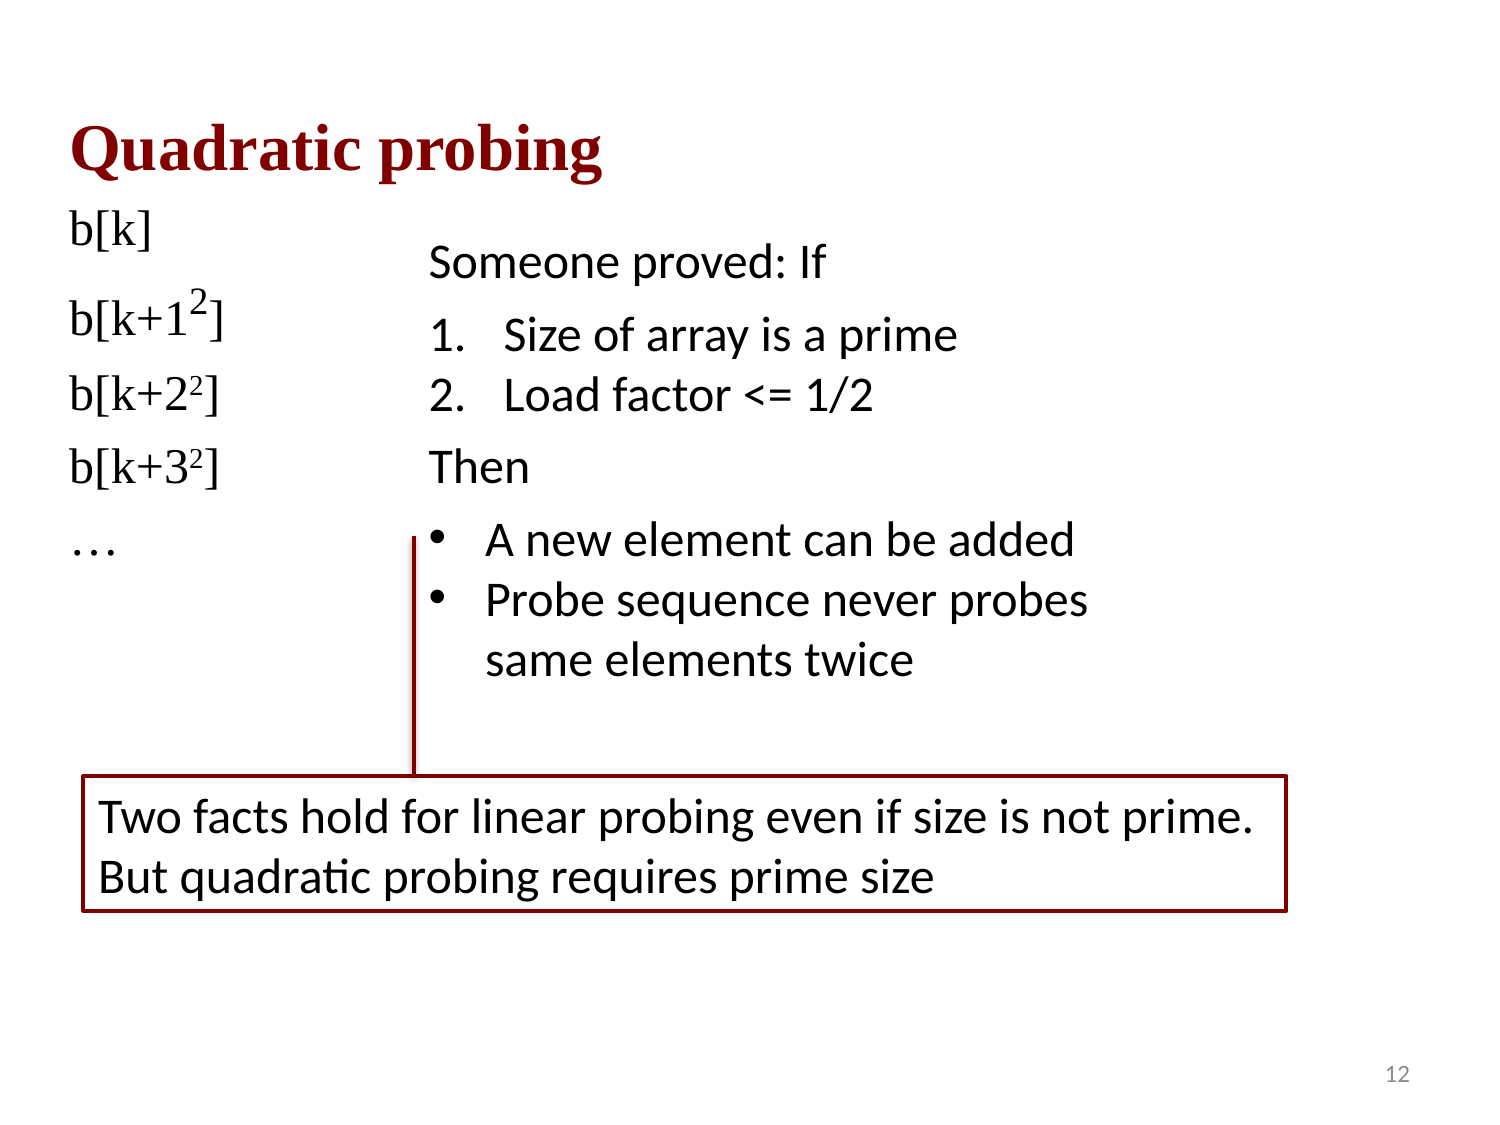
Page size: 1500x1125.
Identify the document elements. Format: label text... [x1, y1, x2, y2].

text_box Two facts hold for linear probing even if size is not prime. But quadratic probing requires prime size [83, 775, 1287, 911]
slide_number 12 [1074, 1042, 1425, 1103]
text_box Someone proved: If Size of array is a prime Load factor <= 1/2 Then A new element can be added Probe sequence never probes same elements twice [413, 221, 1209, 694]
list Quadratic probing b[k] b[k+12] b[k+22] b[k+32] … [54, 95, 662, 536]
